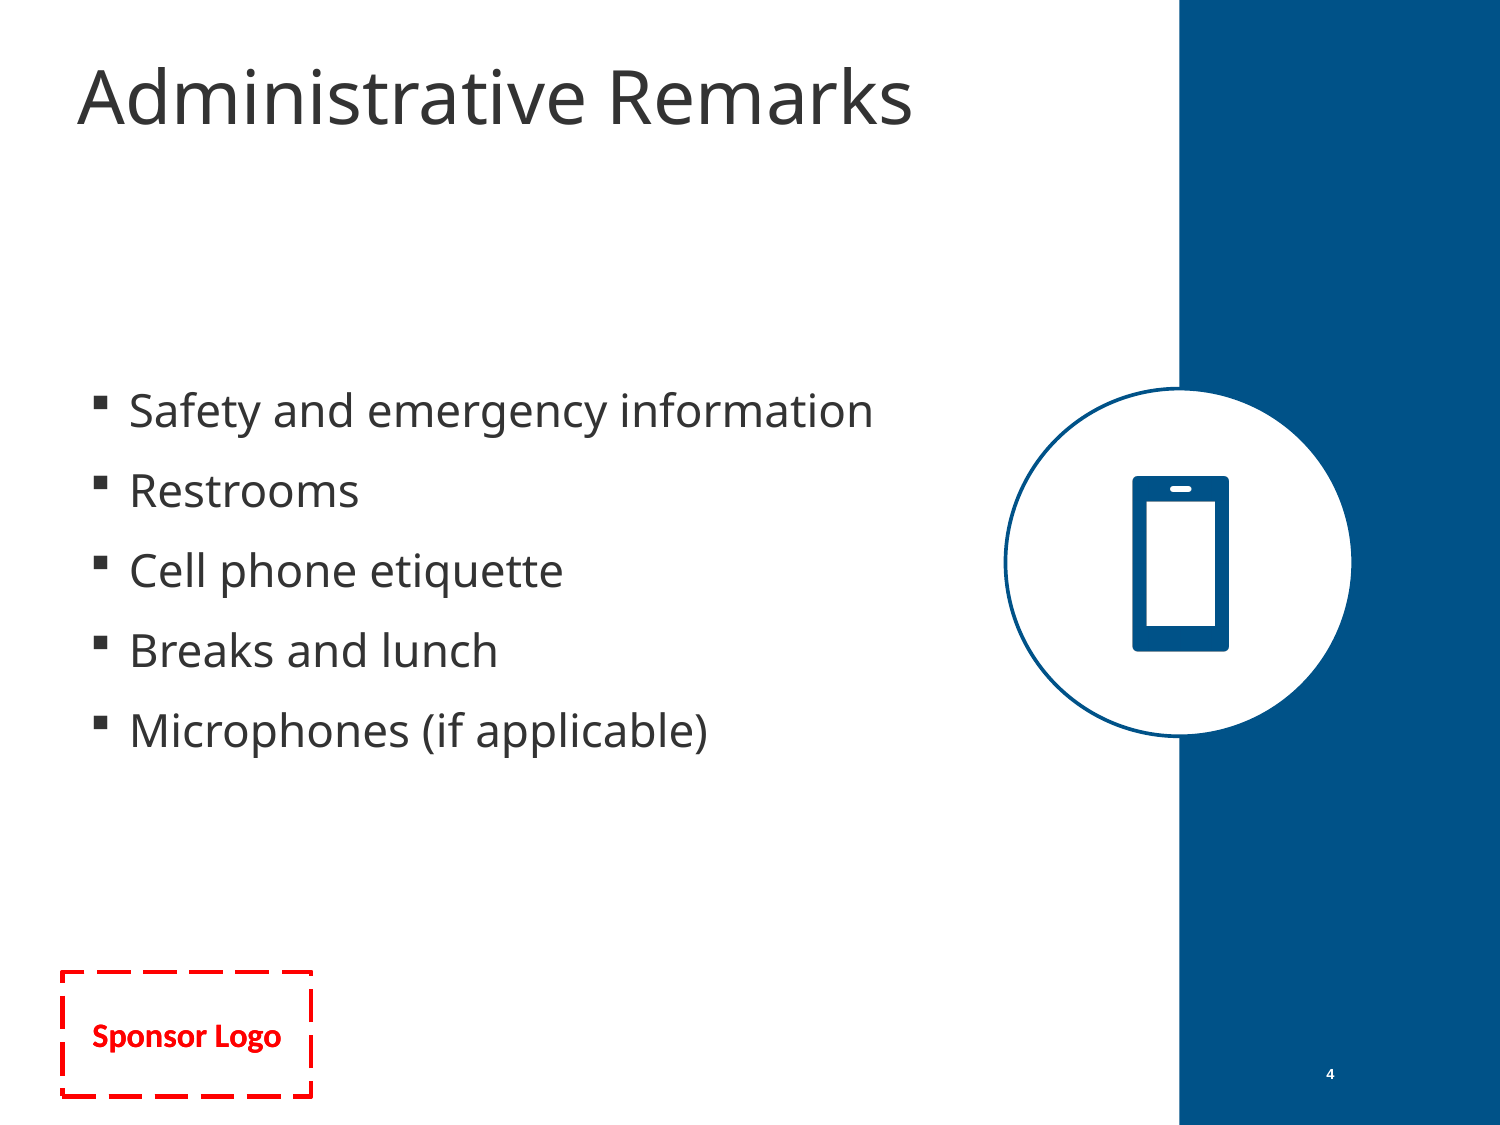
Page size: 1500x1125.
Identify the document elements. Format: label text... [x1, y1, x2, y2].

list Safety and emergency information Restrooms Cell phone etiquette Breaks and lunch Microphones (if applicable) [75, 375, 901, 763]
slide_number 4 [1242, 1052, 1368, 1098]
title Administrative Remarks [62, 12, 1045, 176]
text_box [1003, 386, 1356, 739]
picture [1086, 469, 1275, 658]
text_box [1177, 0, 1500, 1125]
